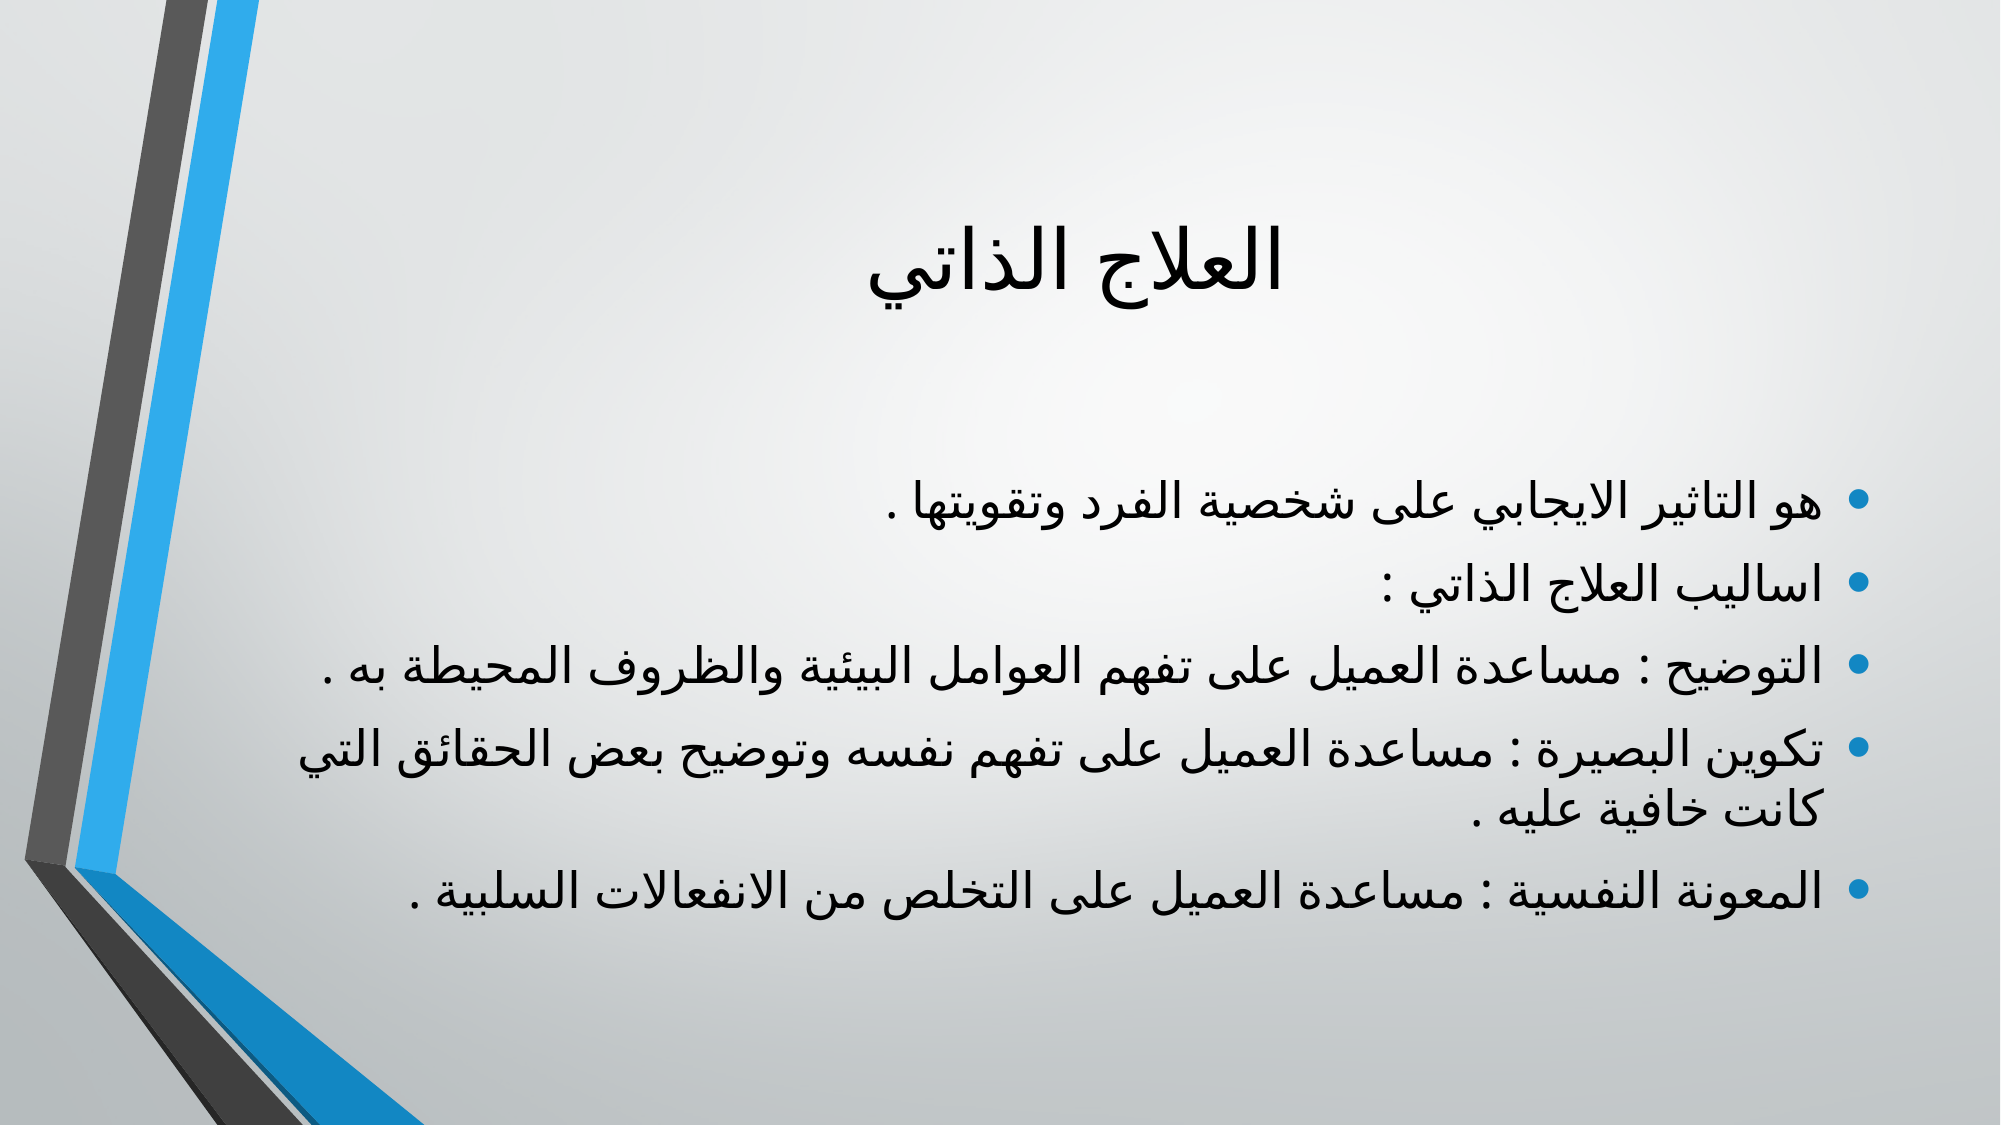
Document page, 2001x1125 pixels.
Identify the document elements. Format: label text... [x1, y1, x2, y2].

title العلاج الذاتي [243, 112, 1887, 400]
list هو التاثير الايجابي على شخصية الفرد وتقويتها . اساليب العلاج الذاتي : التوضيح : مساعدة العميل على تفهم العوامل البيئية والظروف المحيطة به . تكوين البصيرة : مساعدة العميل على تفهم نفسه وتوضيح بعض الحقائق التي كانت خافية عليه . المعونة النفسية : مساعدة العميل على التخلص من الانفعالات السلبية . [243, 437, 1887, 950]
